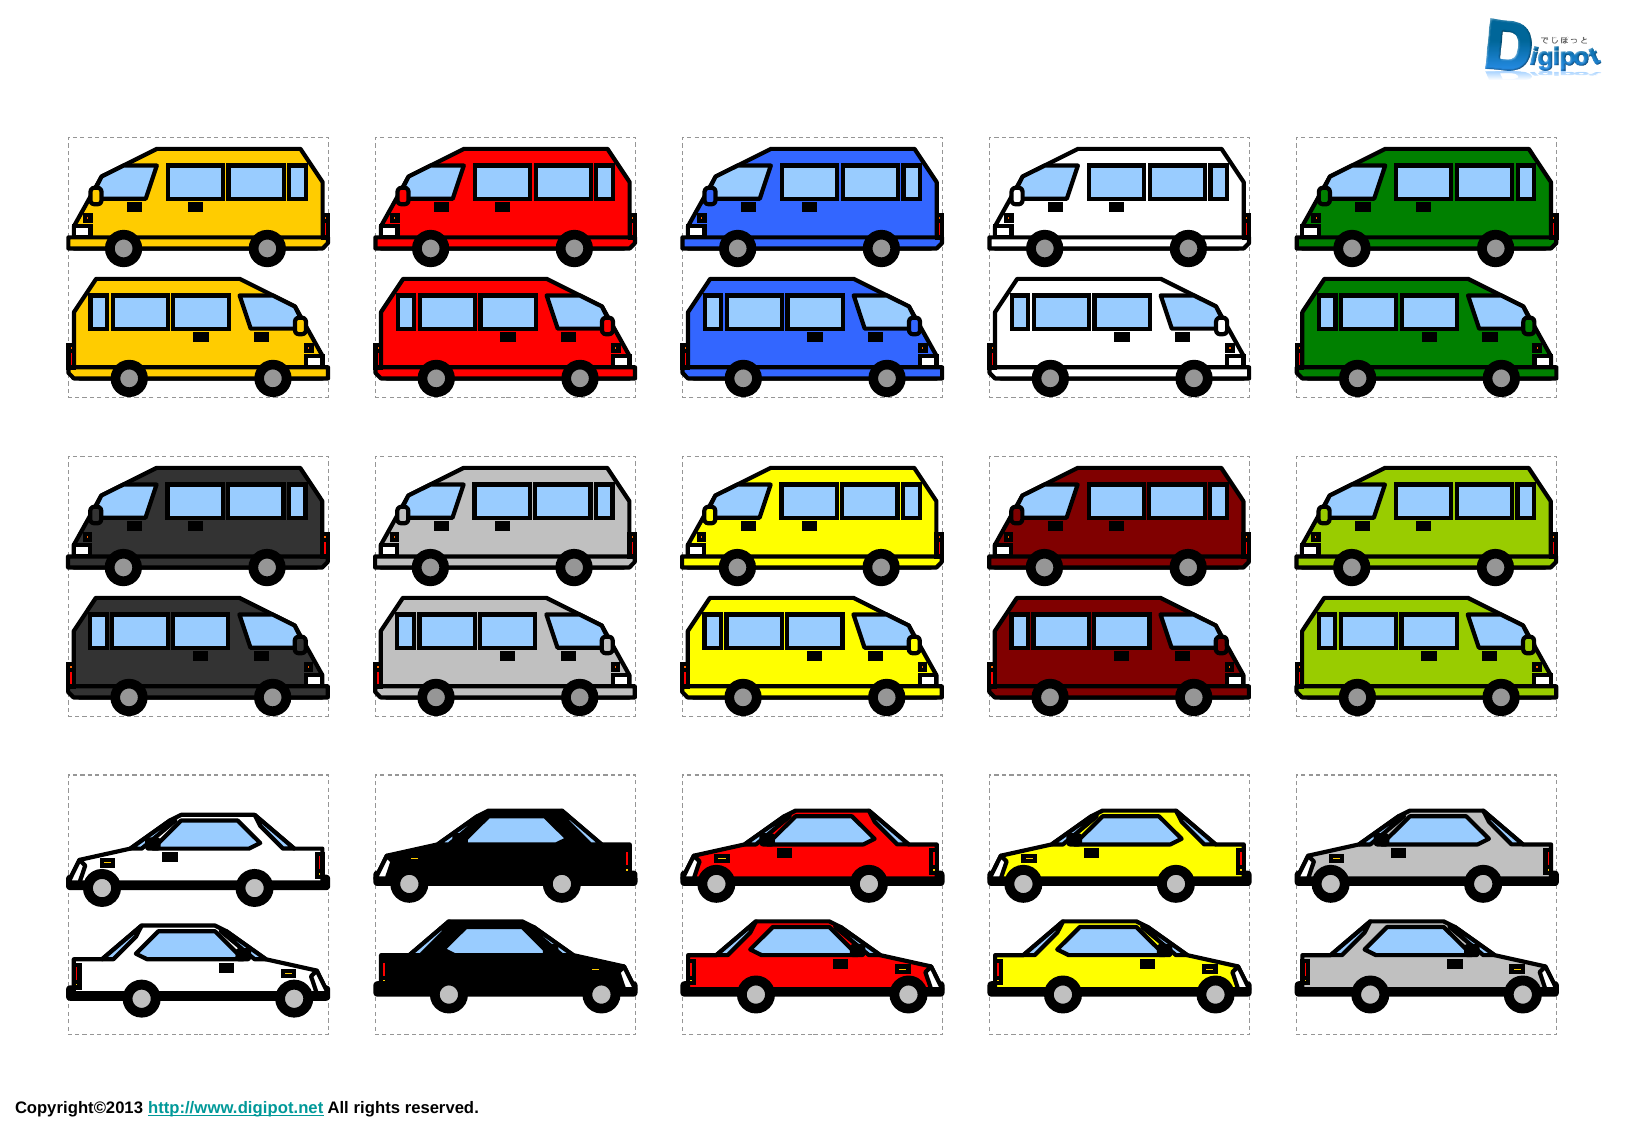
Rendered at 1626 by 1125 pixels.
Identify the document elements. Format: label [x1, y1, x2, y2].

text_box [68, 148, 329, 266]
text_box [682, 278, 943, 396]
text_box [682, 921, 943, 1012]
text_box [1296, 148, 1557, 266]
text_box [68, 467, 328, 585]
text_box [375, 148, 636, 266]
text_box [1296, 597, 1557, 715]
text_box [375, 467, 635, 585]
text_box [68, 278, 329, 396]
text_box [989, 921, 1250, 1012]
text_box [682, 597, 942, 715]
text_box [375, 921, 636, 1012]
picture [1485, 18, 1602, 82]
text_box [682, 148, 943, 266]
text_box [989, 148, 1250, 266]
text_box [68, 925, 329, 1016]
text_box [989, 810, 1250, 901]
text_box [68, 597, 328, 715]
text_box [1296, 467, 1557, 585]
text_box [375, 278, 636, 396]
text_box [989, 278, 1250, 396]
text_box [989, 467, 1249, 585]
text_box [1296, 921, 1557, 1012]
text_box [989, 597, 1249, 715]
text_box [375, 597, 635, 715]
text_box [375, 810, 636, 901]
text_box [1296, 278, 1557, 396]
text_box [1296, 810, 1557, 901]
text_box [68, 814, 329, 905]
text_box [682, 810, 943, 901]
text_box [682, 467, 942, 585]
